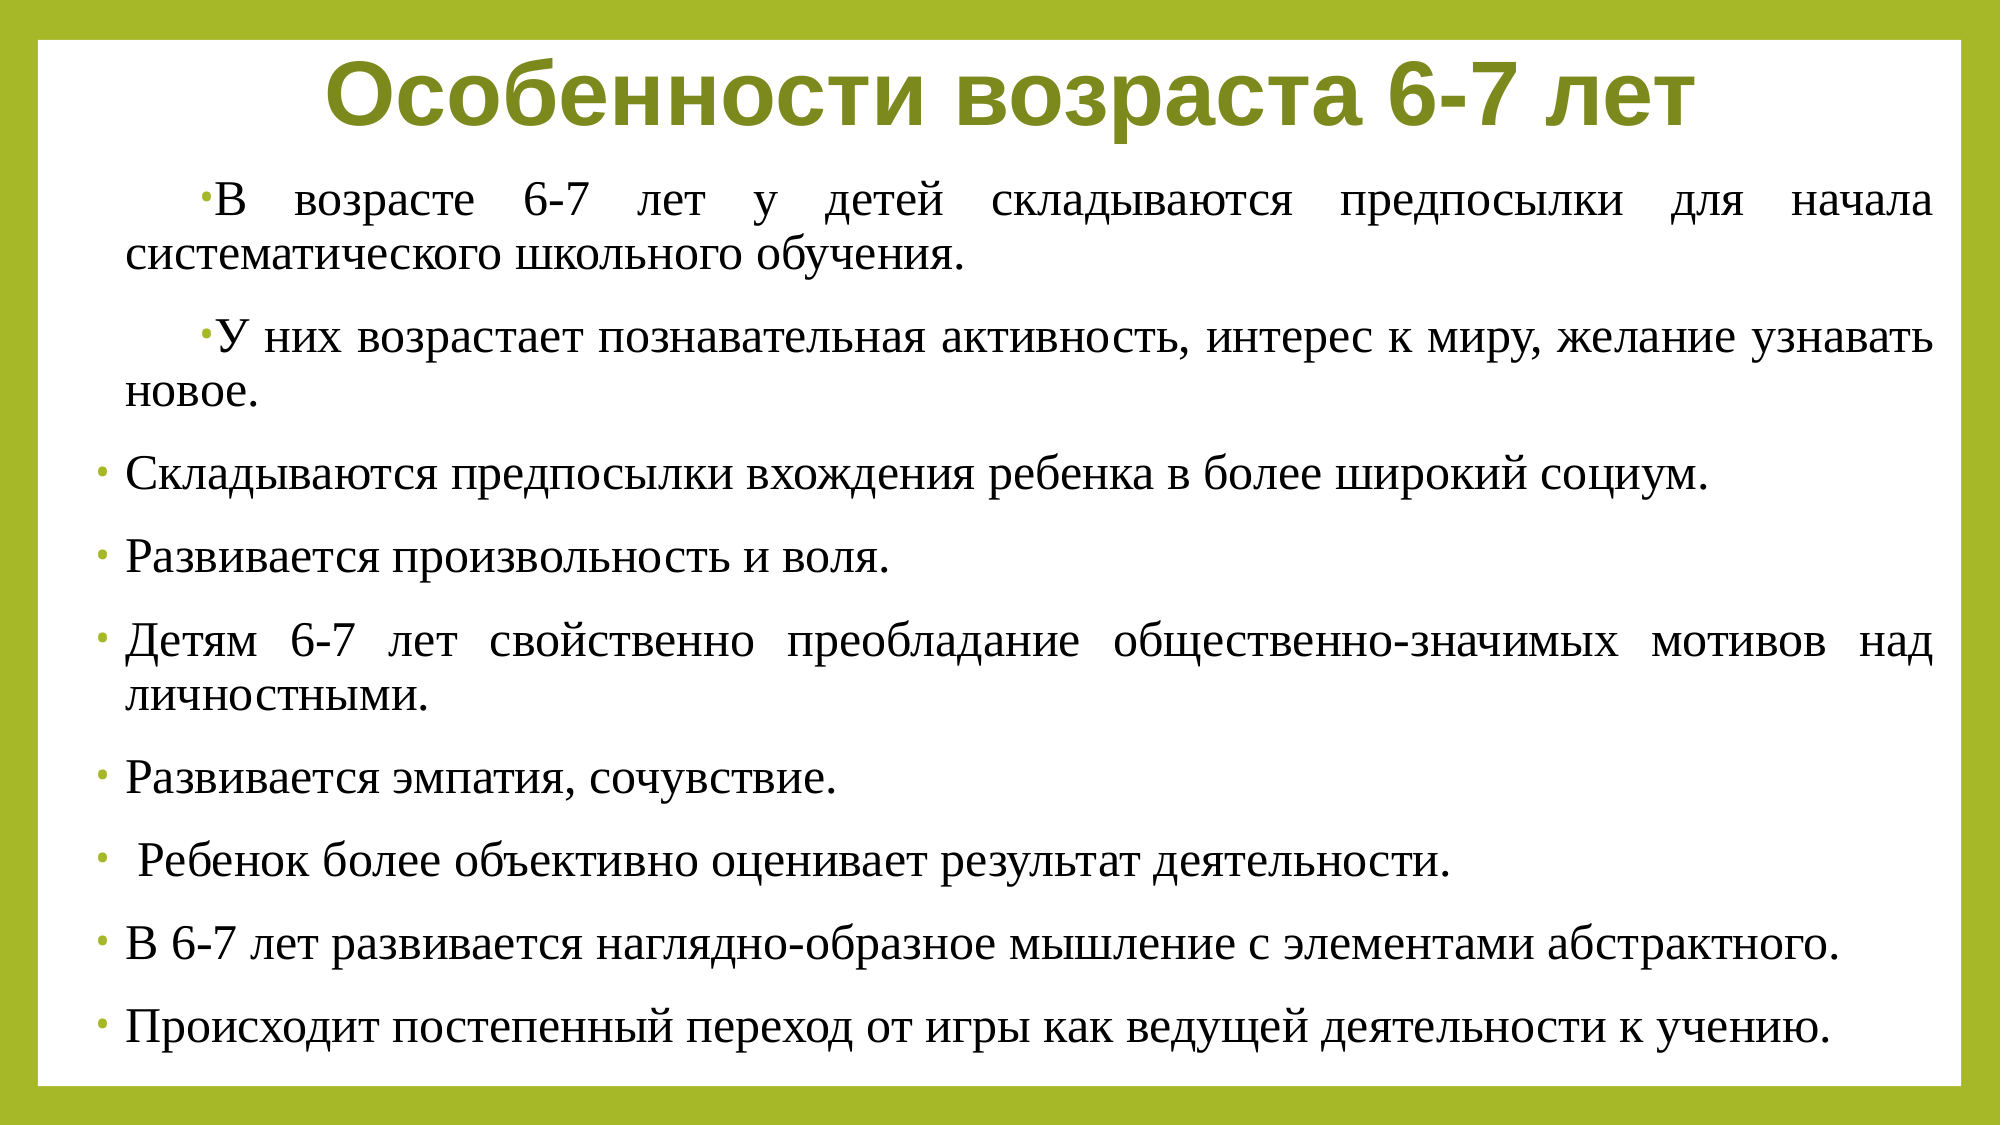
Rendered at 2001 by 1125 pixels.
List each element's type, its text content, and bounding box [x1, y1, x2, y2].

list В возрасте 6-7 лет у детей складываются предпосылки для начала систематического школьного обучения. У них возрастает познавательная активность, интерес к миру, желание узнавать новое. Складываются предпосылки вхождения ребенка в более широкий социум. Развивается произвольность и воля. Детям 6-7 лет свойственно преобладание общественно-значимых мотивов над личностными. Развивается эмпатия, сочувствие. Ребенок более объективно оценивает результат деятельности. В 6-7 лет развивается наглядно-образное мышление с элементами абстрактного. Происходит постепенный переход от игры как ведущей деятельности к учению. [72, 164, 1950, 1046]
title Особенности возраста 6-7 лет [72, 0, 1950, 164]
